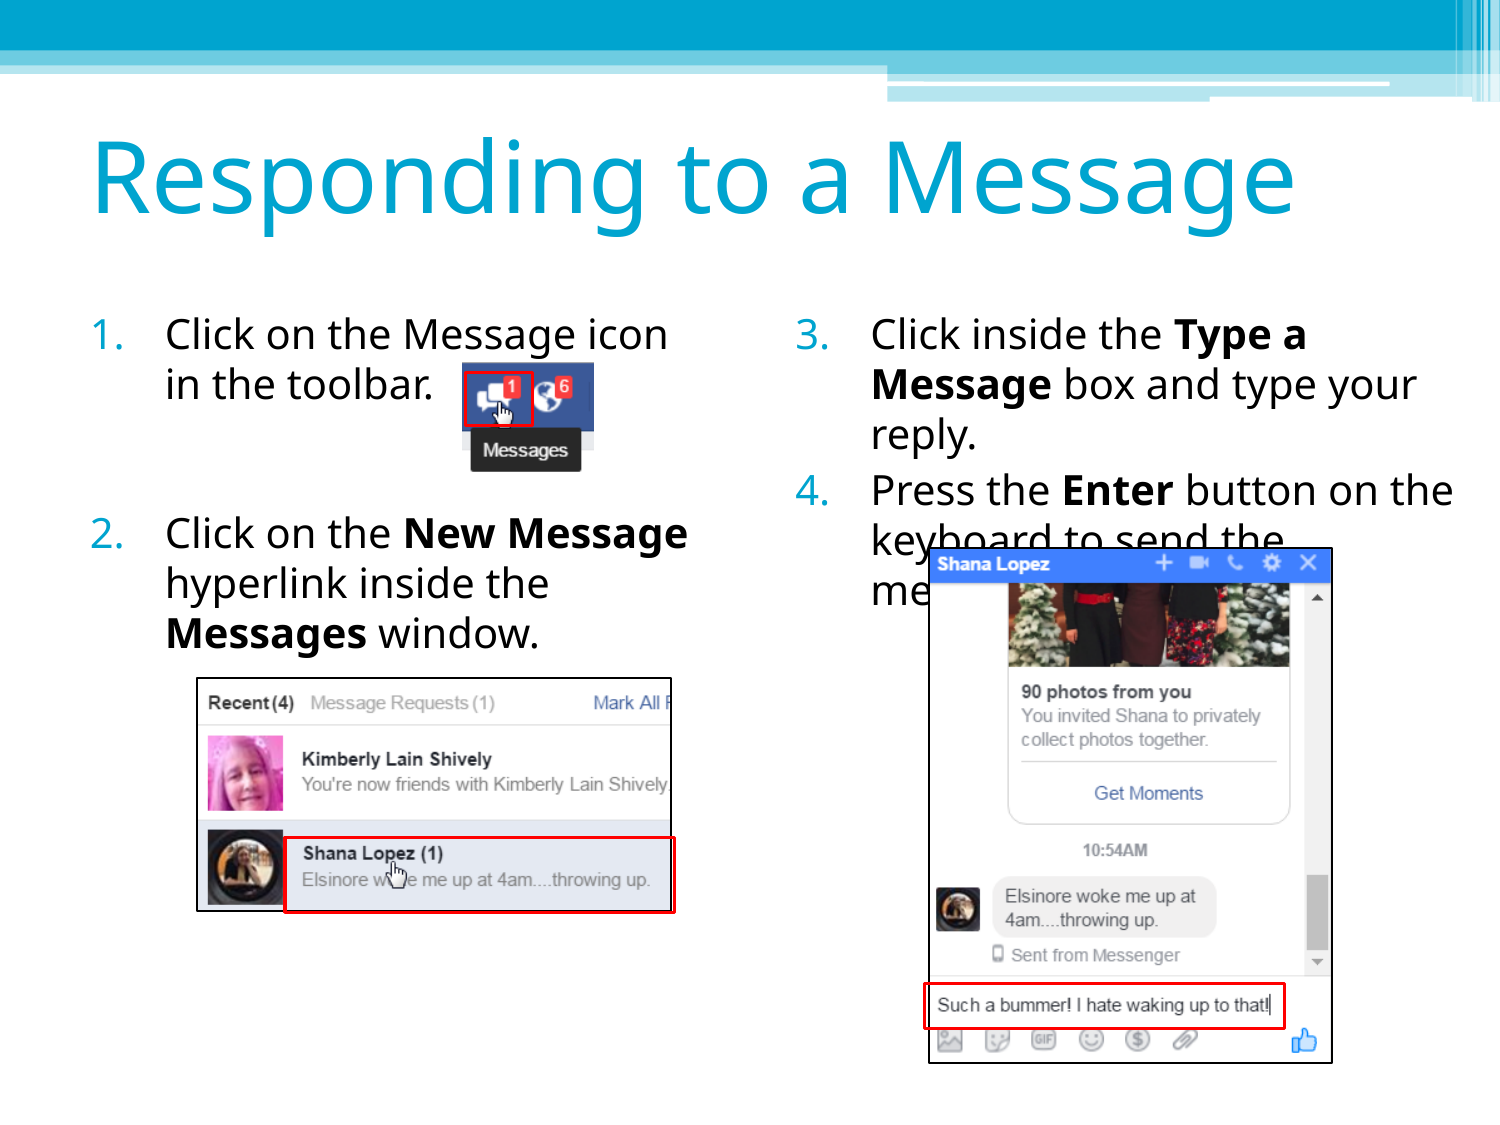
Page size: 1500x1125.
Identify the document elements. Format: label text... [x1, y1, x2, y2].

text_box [924, 548, 1332, 1063]
list Click on the Message icon in the toolbar. Click on the New Message hyperlink inside the Messages window. [75, 299, 763, 1063]
title Responding to a Message [75, 85, 1425, 261]
picture [462, 362, 594, 477]
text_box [198, 678, 675, 913]
text_box Click inside the Type a Message box and type your reply. Press the Enter button on the keyboard to send the message. [780, 299, 1488, 1063]
